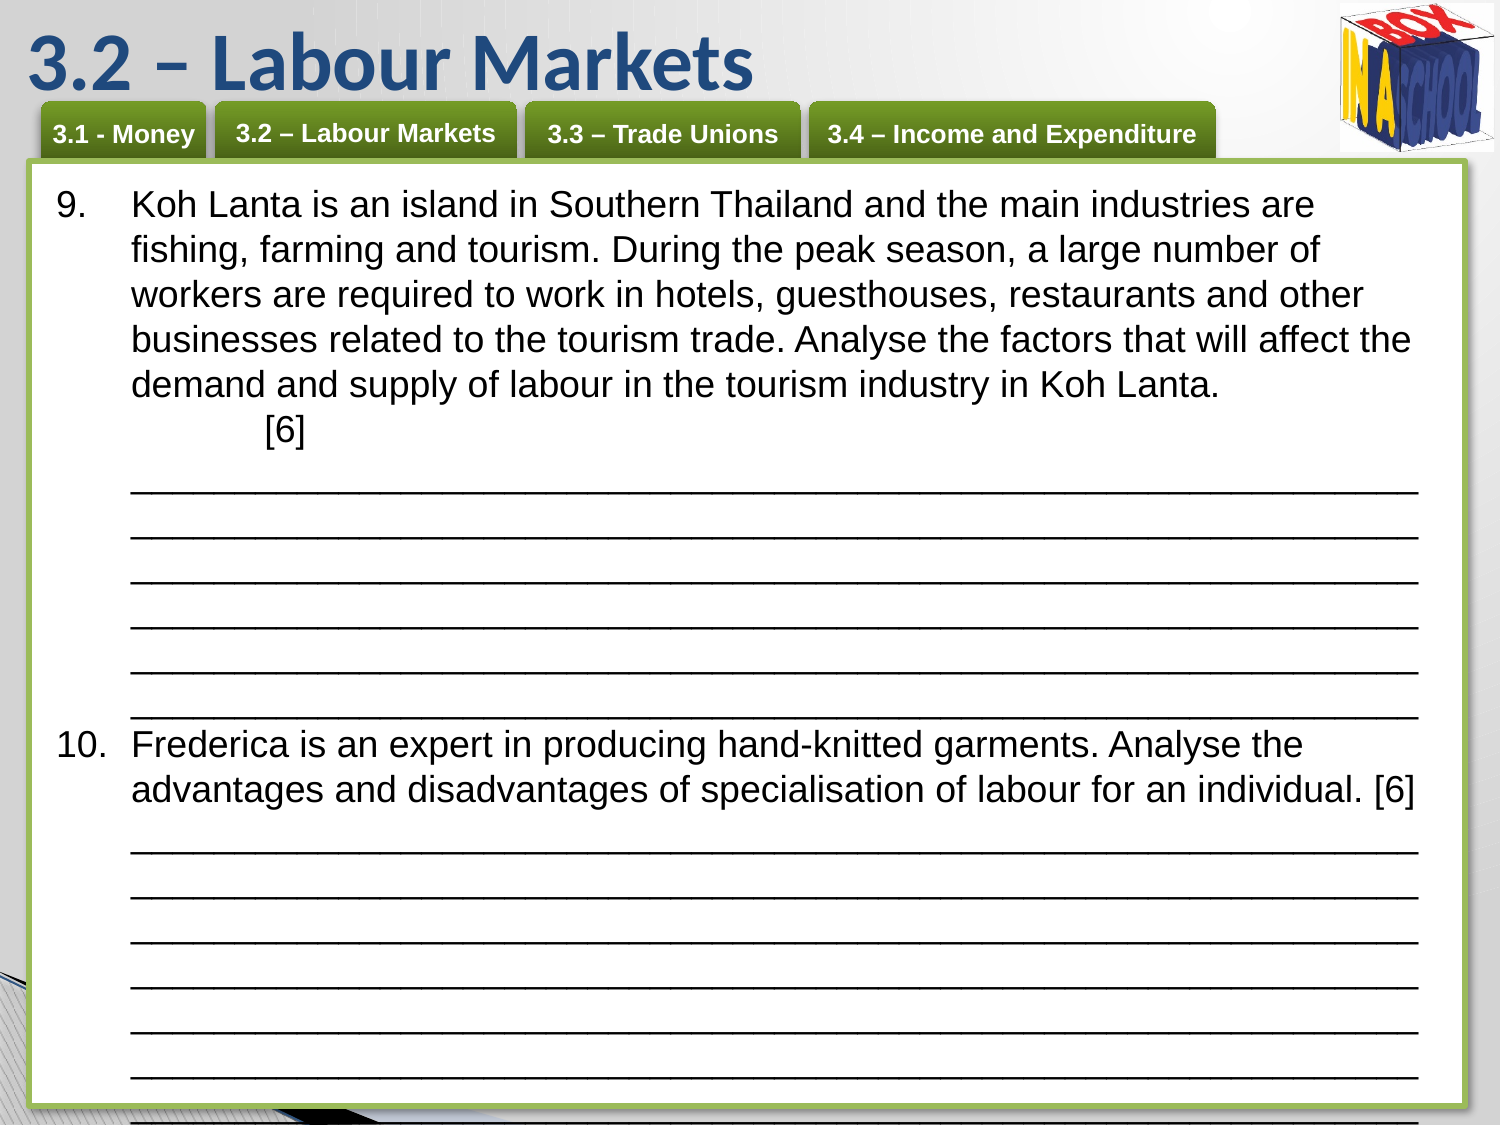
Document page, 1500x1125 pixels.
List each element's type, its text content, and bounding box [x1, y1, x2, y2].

picture [1340, 3, 1495, 152]
title 3.2 – Labour Markets [11, 11, 1465, 102]
text_box Koh Lanta is an island in Southern Thailand and the main industries are fishing, farming and tourism. During the peak season, a large number of workers are required to work in hotels, guesthouses, restaurants and other businesses related to the tourism trade. Analyse the factors that will affect the demand and supply of labour in the tourism industry in Koh Lanta. [6] ____________________________________________________________________________________________________________________________________________________________________________________________________________________________________________________________________________________________________________________________________________________________________________________ Frederica is an expert in producing hand-knitted garments. Analyse the advantages and disadvantages of specialisation of labour for an individual. [6] __________________________________________________________________________________________________________________________________________________________________________________________________________________________________________________________________________________________________________________________________________________________________________________________________________________________________________________ [41, 172, 1447, 1125]
